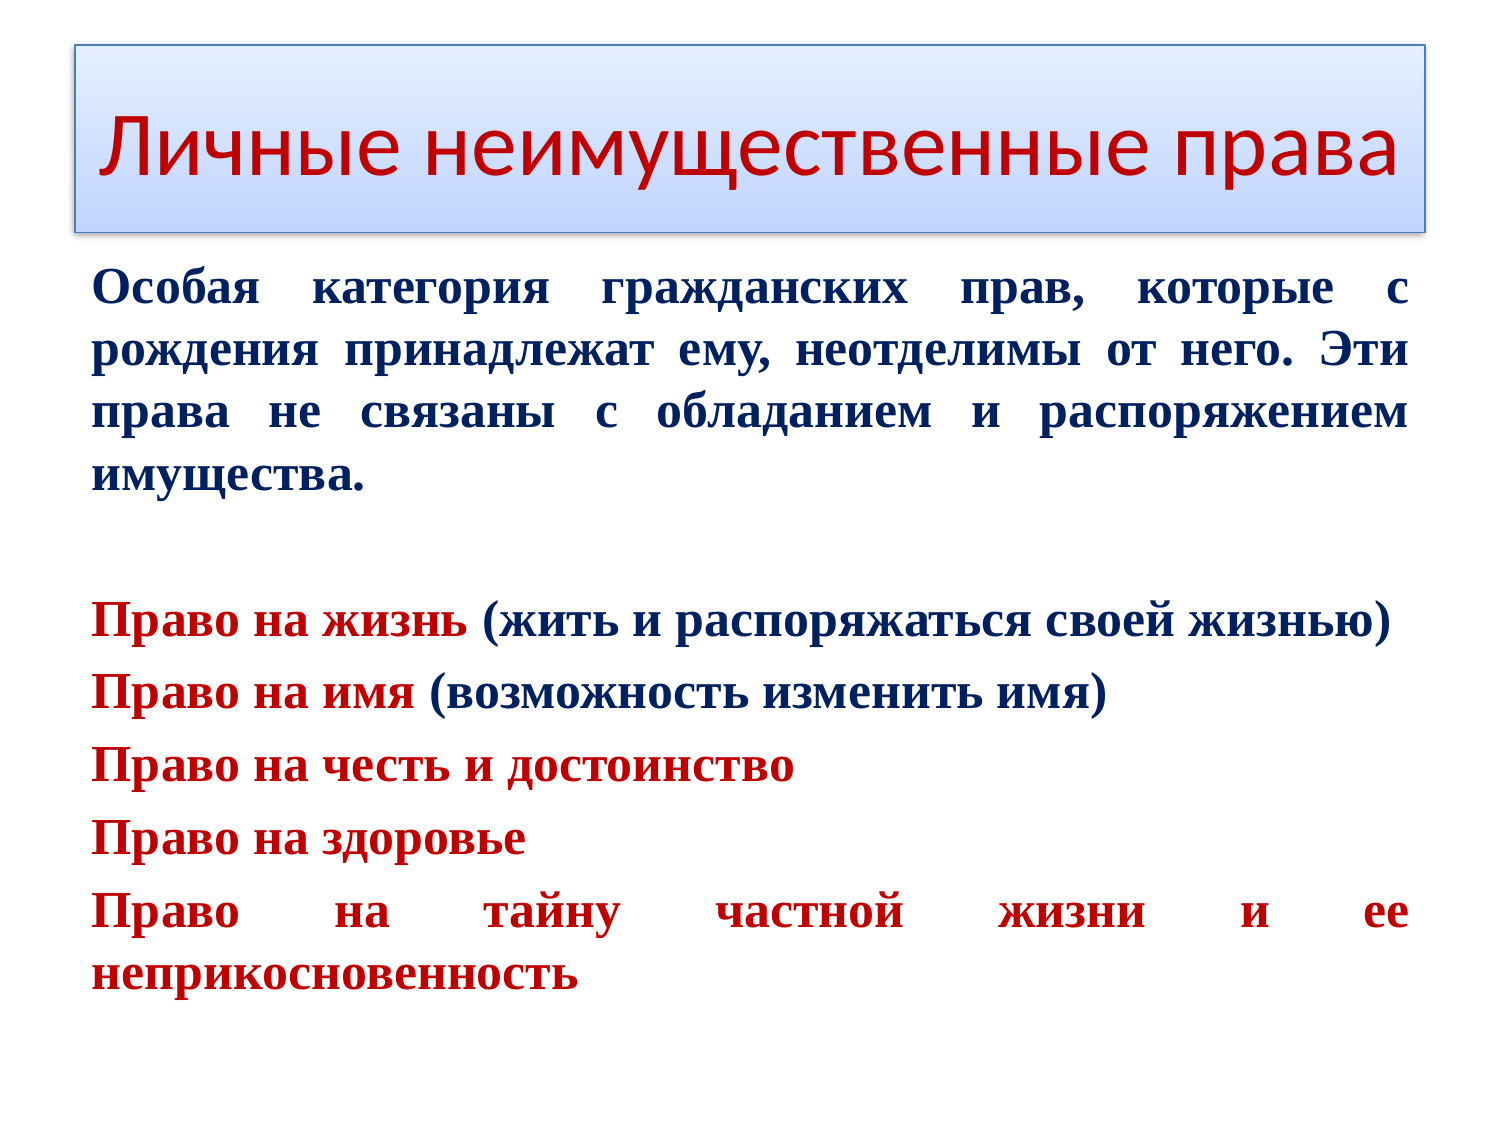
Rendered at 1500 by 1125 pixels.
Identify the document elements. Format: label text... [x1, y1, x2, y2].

title Личные неимущественные права [74, 44, 1426, 233]
list Особая категория гражданских прав, которые с рождения принадлежат ему, неотделимы от него. Эти права не связаны с обладанием и распоряжением имущества. Право на жизнь (жить и распоряжаться своей жизнью) Право на имя (возможность изменить имя) Право на честь и достоинство Право на здоровье Право на тайну частной жизни и ее неприкосновенность [76, 243, 1427, 1059]
